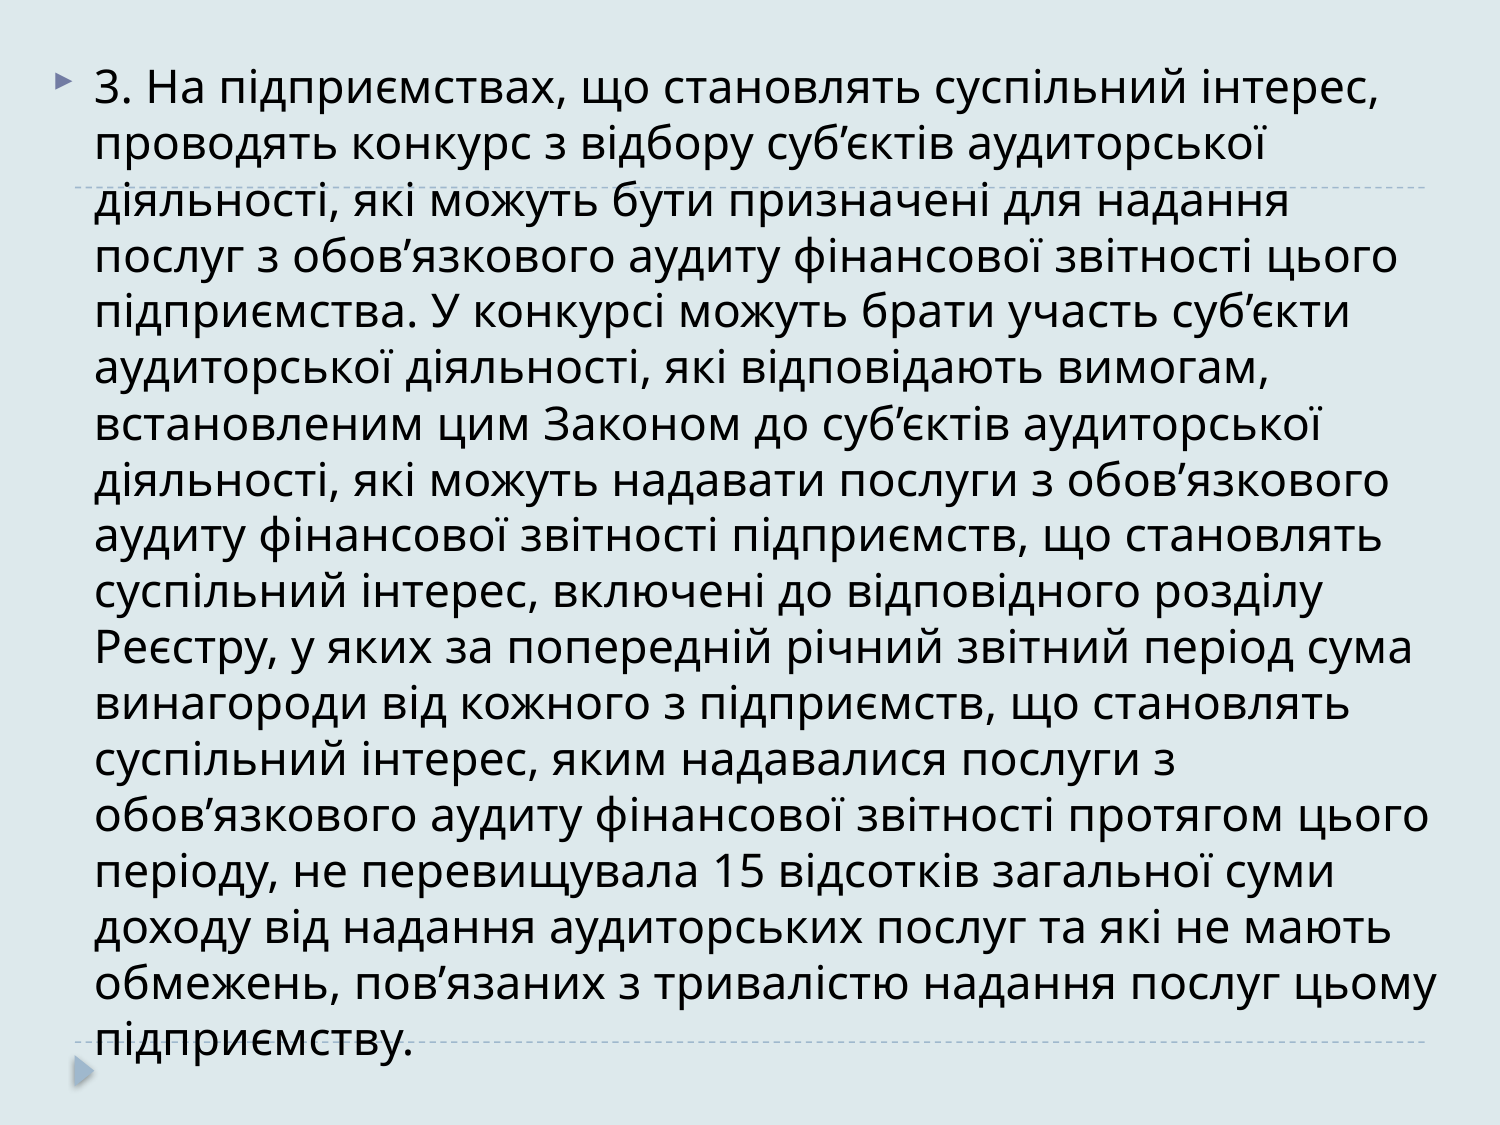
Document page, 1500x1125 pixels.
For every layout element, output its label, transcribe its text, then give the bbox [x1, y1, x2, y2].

list 3. На підприємствах, що становлять суспільний інтерес, проводять конкурс з відбору суб’єктів аудиторської діяльності, які можуть бути призначені для надання послуг з обов’язкового аудиту фінансової звітності цього підприємства. У конкурсі можуть брати участь суб’єкти аудиторської діяльності, які відповідають вимогам, встановленим цим Законом до суб’єктів аудиторської діяльності, які можуть надавати послуги з обов’язкового аудиту фінансової звітності підприємств, що становлять суспільний інтерес, включені до відповідного розділу Реєстру, у яких за попередній річний звітний період сума винагороди від кожного з підприємств, що становлять суспільний інтерес, яким надавалися послуги з обов’язкового аудиту фінансової звітності протягом цього періоду, не перевищувала 15 відсотків загальної суми доходу від надання аудиторських послуг та які не мають обмежень, пов’язаних з тривалістю надання послуг цьому підприємству. [37, 50, 1463, 1088]
